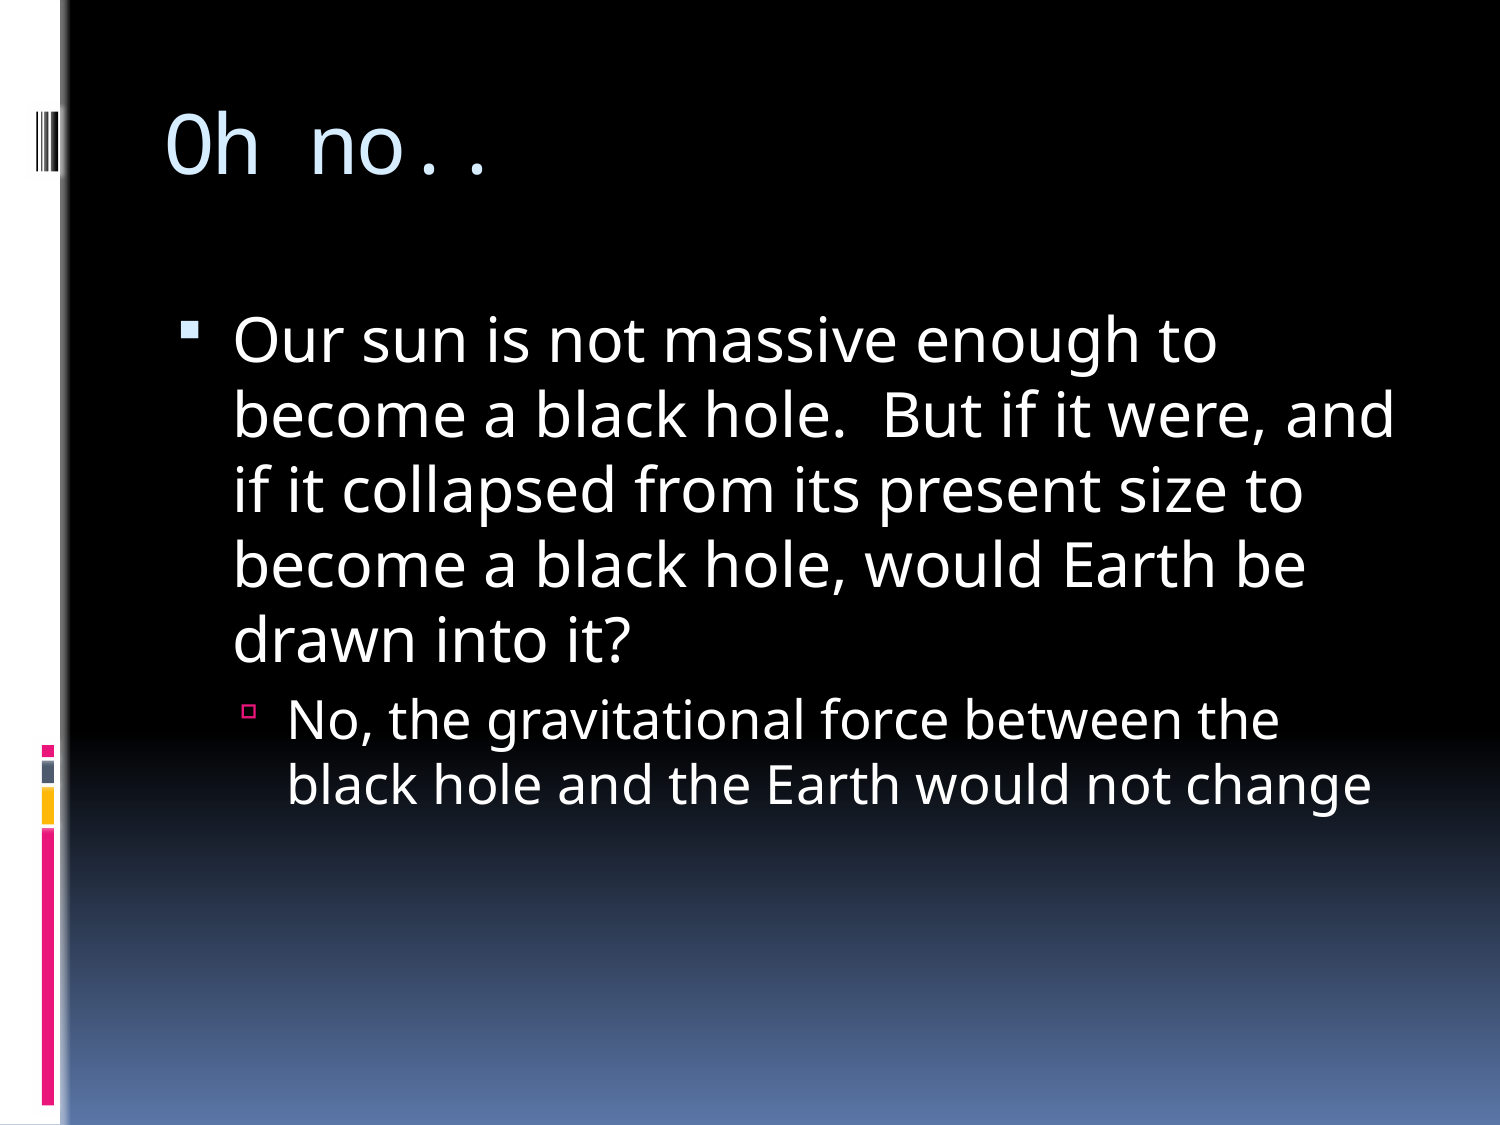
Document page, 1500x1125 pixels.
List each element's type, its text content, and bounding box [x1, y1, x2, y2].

title Oh no.. [150, 83, 1425, 234]
list Our sun is not massive enough to become a black hole. But if it were, and if it collapsed from its present size to become a black hole, would Earth be drawn into it? No, the gravitational force between the black hole and the Earth would not change [150, 292, 1425, 1043]
